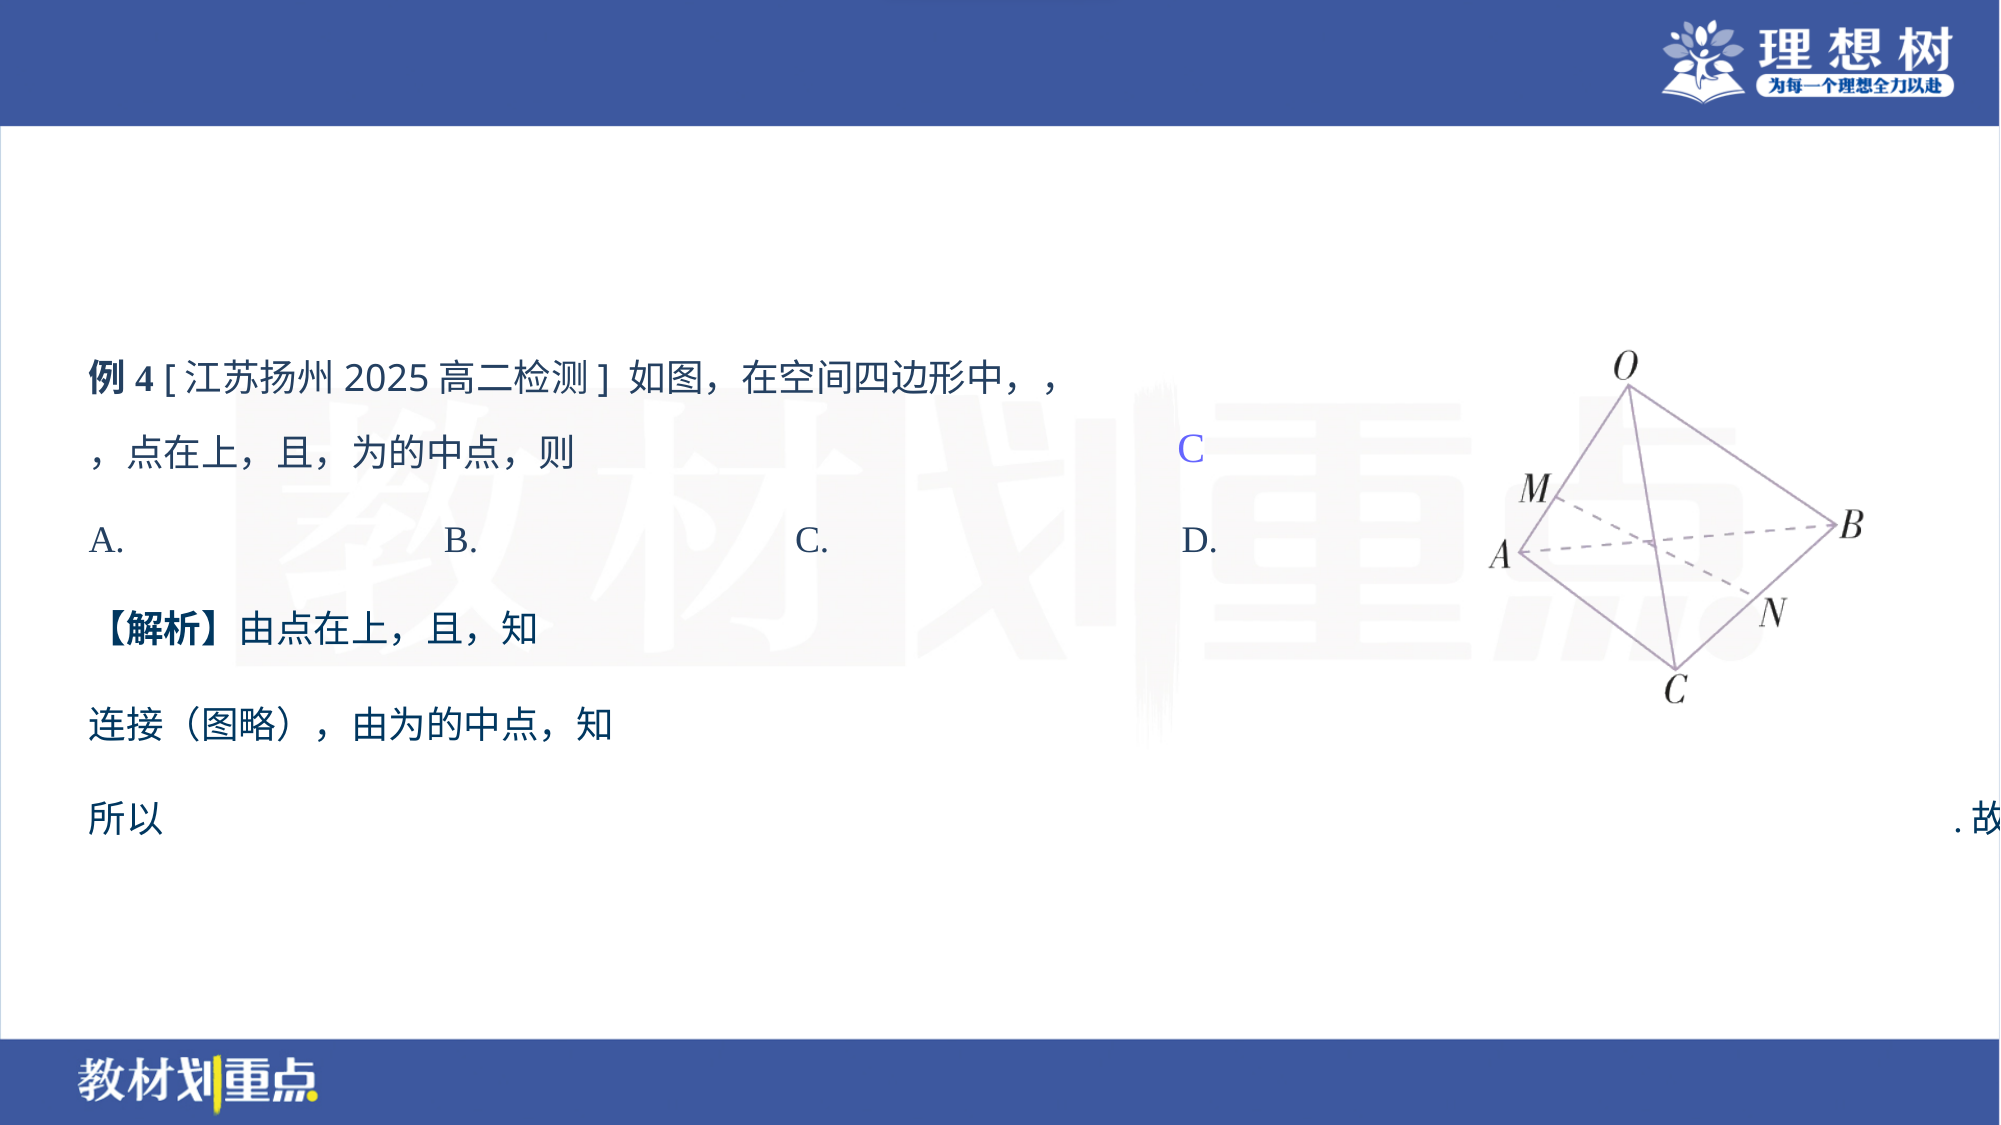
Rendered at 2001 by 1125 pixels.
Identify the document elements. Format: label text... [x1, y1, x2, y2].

picture [0, 0, 2000, 1125]
picture [1993, 810, 2000, 822]
text_box C [1162, 418, 1221, 469]
picture [1977, 820, 1985, 828]
